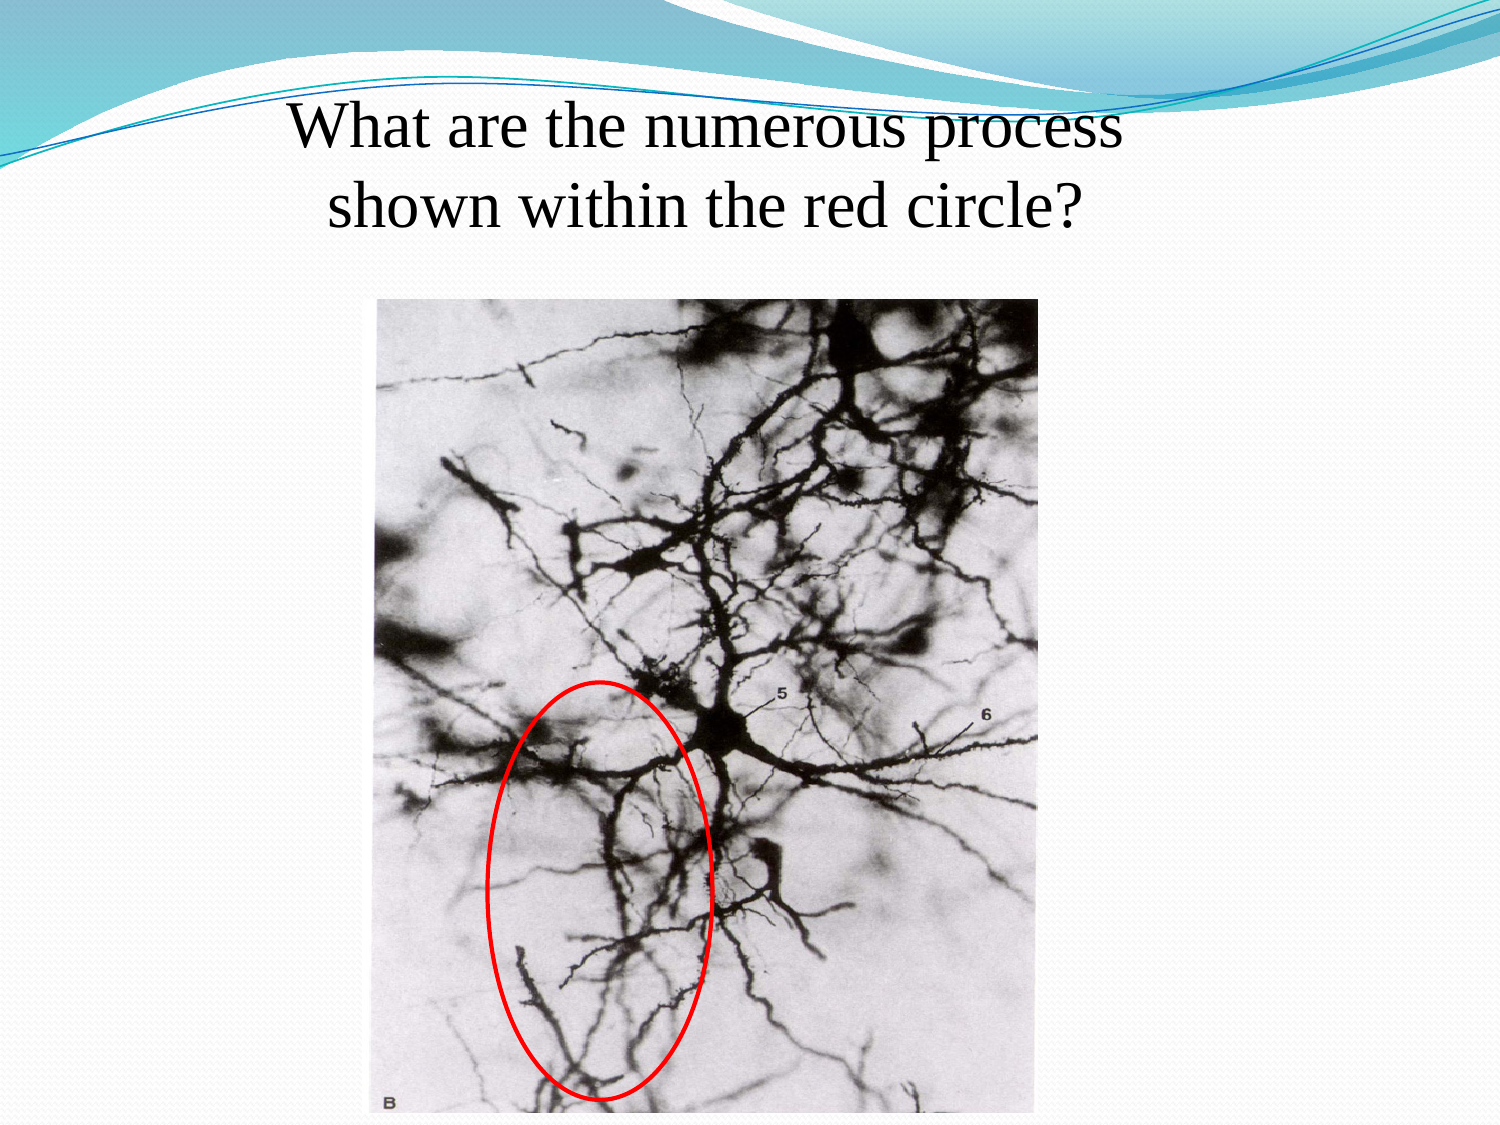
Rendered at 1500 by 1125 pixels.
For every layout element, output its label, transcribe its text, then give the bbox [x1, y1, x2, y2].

text_box What are the numerous process shown within the red circle? [187, 73, 1225, 248]
picture [362, 299, 1038, 1113]
